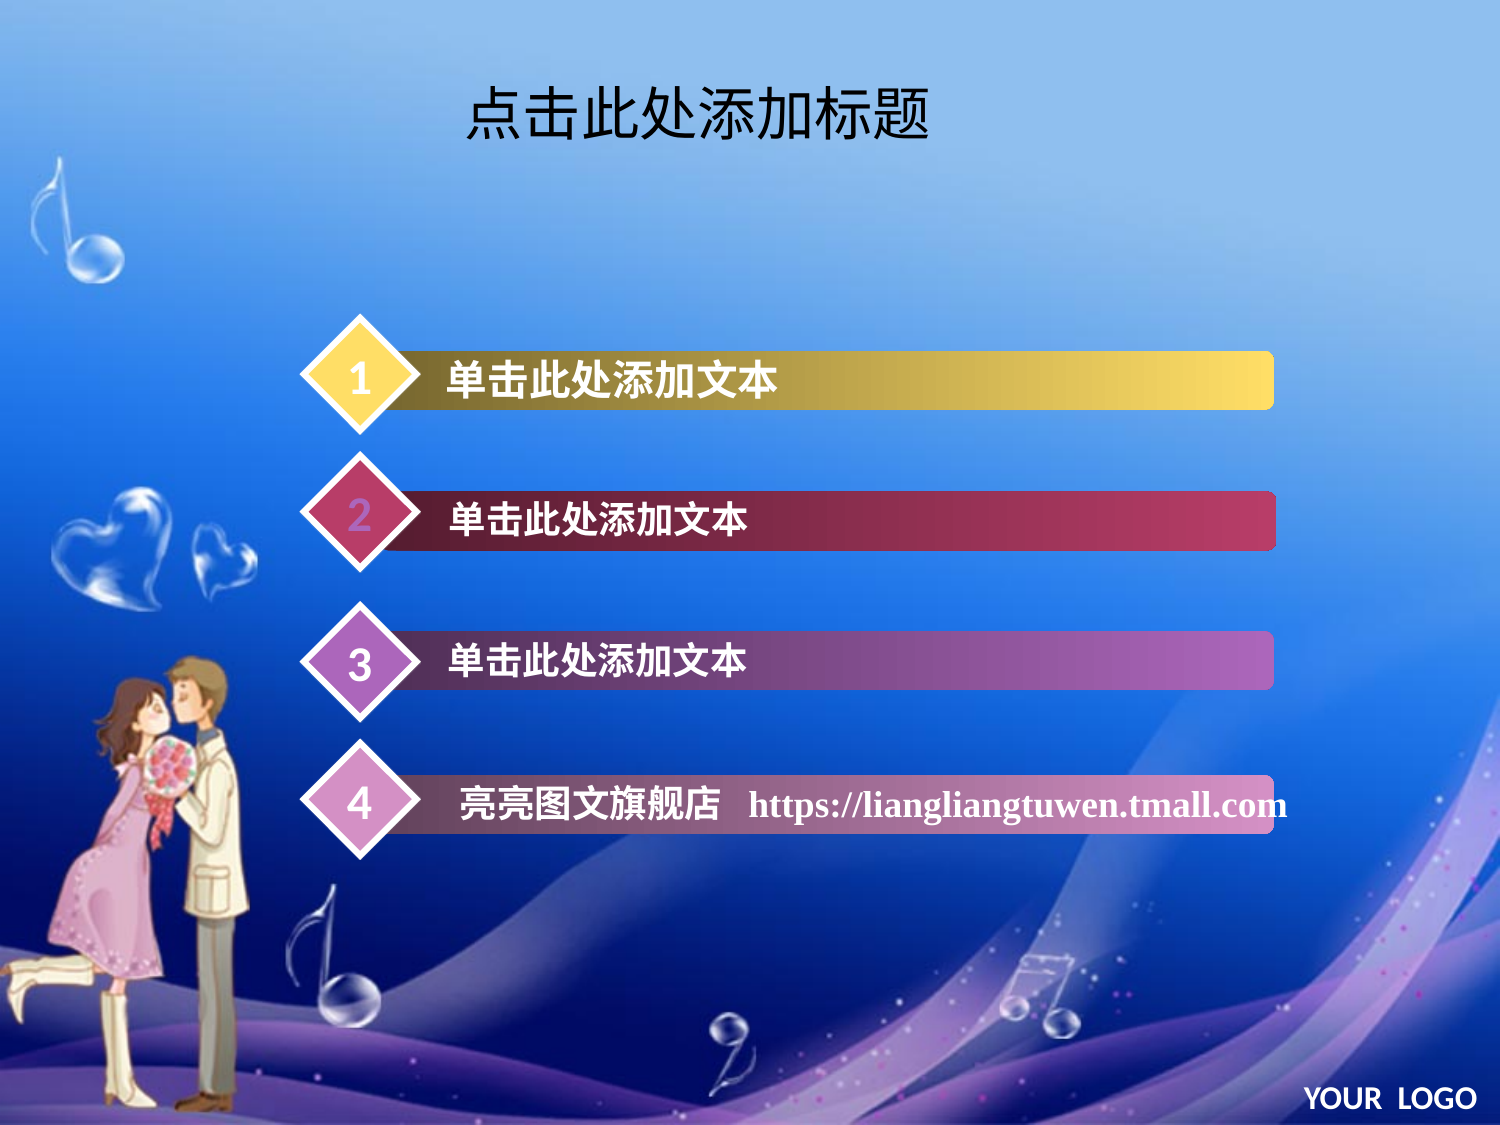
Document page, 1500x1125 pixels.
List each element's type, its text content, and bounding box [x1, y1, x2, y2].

text_box 亮亮图文旗舰店 https://liangliangtuwen.tmall.com [441, 764, 1278, 841]
text_box [387, 630, 430, 691]
text_box [381, 491, 431, 551]
text_box 4 [303, 742, 417, 856]
text_box [383, 774, 442, 835]
text_box 2 [303, 455, 417, 568]
text_box 单击此处添加文本 [428, 621, 1265, 698]
text_box 单击此处添加文本 [427, 340, 1264, 418]
text_box [1264, 631, 1274, 691]
text_box 3 [303, 605, 417, 718]
text_box [1263, 350, 1274, 410]
text_box 点击此处添加标题 [449, 59, 1050, 166]
text_box 单击此处添加文本 [430, 480, 1267, 557]
picture [0, 0, 1500, 1125]
text_box [382, 350, 427, 410]
text_box [1265, 491, 1277, 551]
text_box 1 [303, 317, 417, 431]
